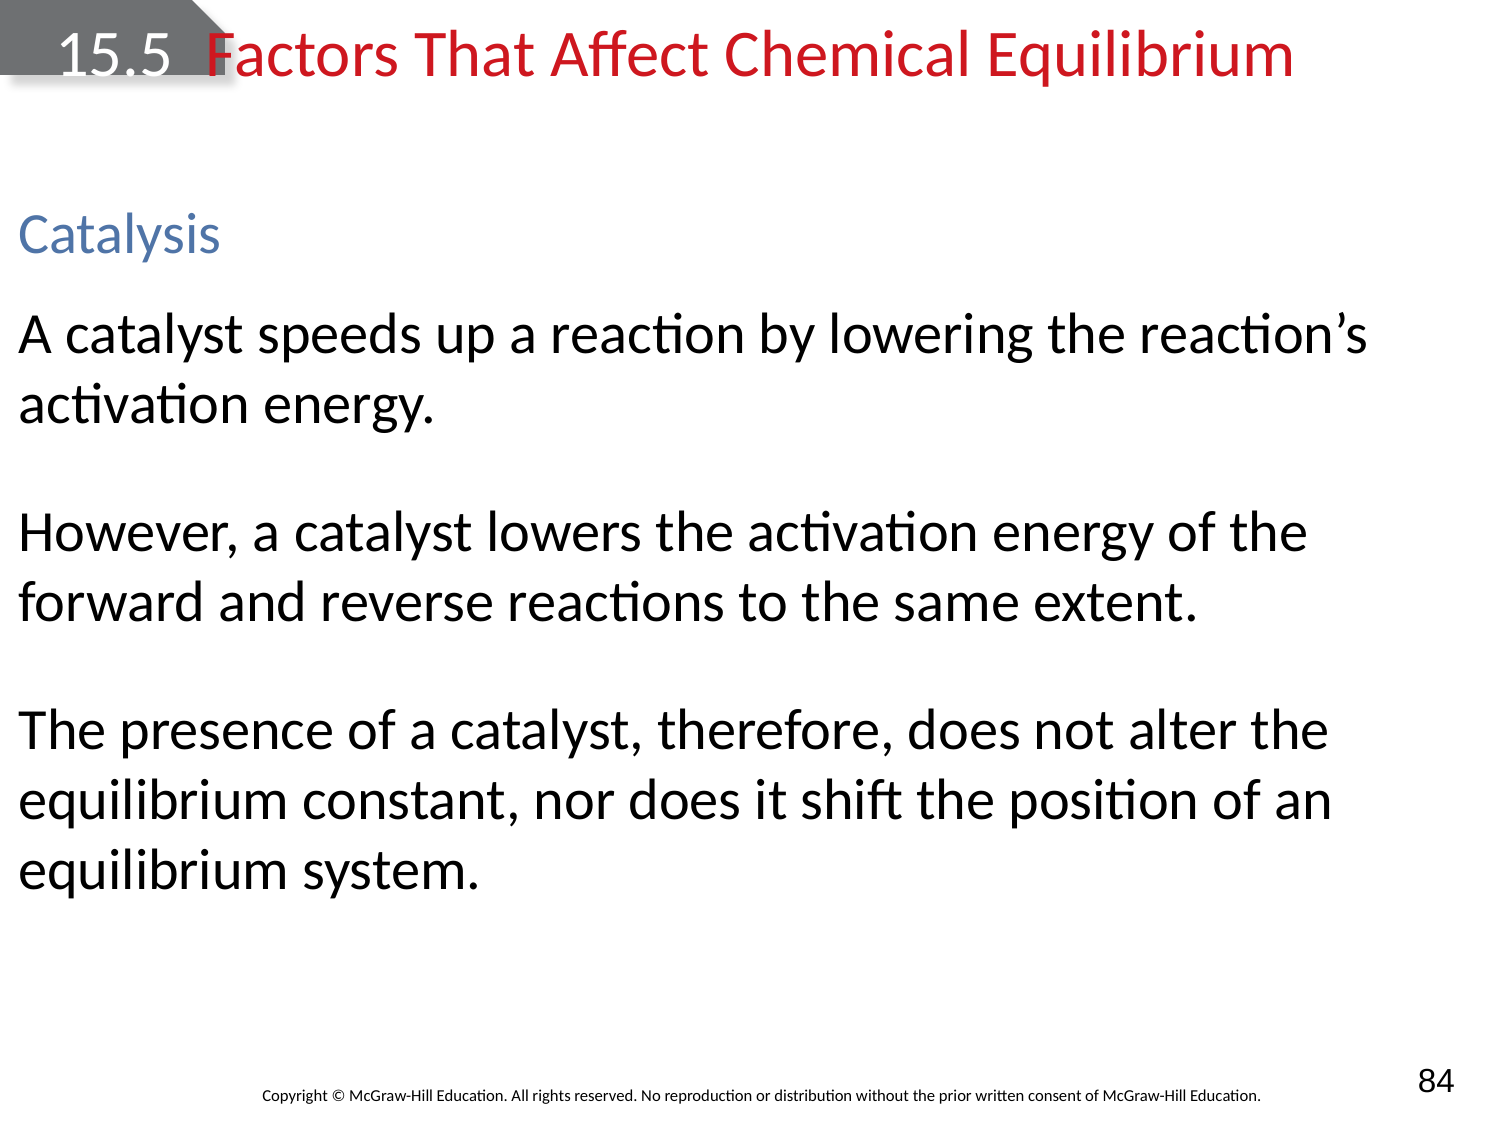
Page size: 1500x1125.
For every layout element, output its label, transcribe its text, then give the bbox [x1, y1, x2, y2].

list A catalyst speeds up a reaction by lowering the reaction’s activation energy. However, a catalyst lowers the activation energy of the forward and reverse reactions to the same extent. The presence of a catalyst, therefore, does not alter the equilibrium constant, nor does it shift the position of an equilibrium system. [3, 287, 1500, 1000]
title 15.5 Factors That Affect Chemical Equilibrium [3, 2, 1488, 100]
list Catalysis [3, 187, 1500, 287]
